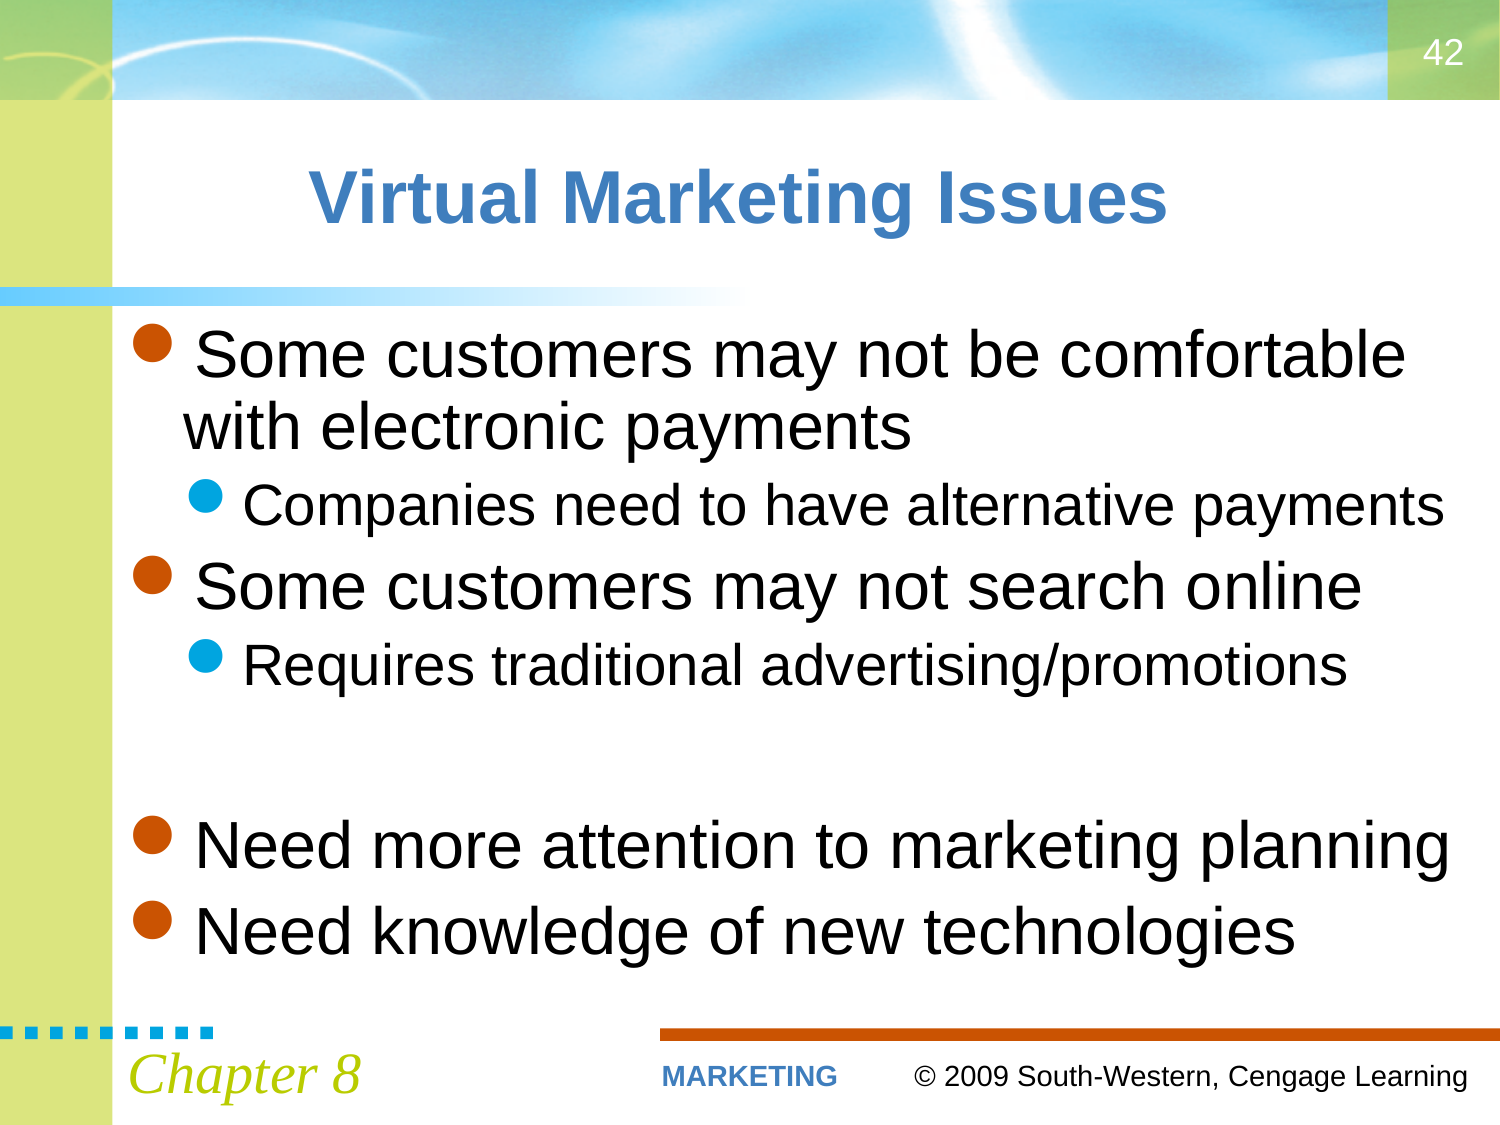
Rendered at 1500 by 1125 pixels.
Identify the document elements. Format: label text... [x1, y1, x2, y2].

list Some customers may not be comfortable with electronic payments Companies need to have alternative payments Some customers may not search online Requires traditional advertising/promotions Need more attention to marketing planning Need knowledge of new technologies [112, 312, 1476, 1013]
title Virtual Marketing Issues [112, 99, 1388, 288]
slide_number 42 [1387, 0, 1500, 101]
footer Chapter 8 [112, 1013, 638, 1113]
